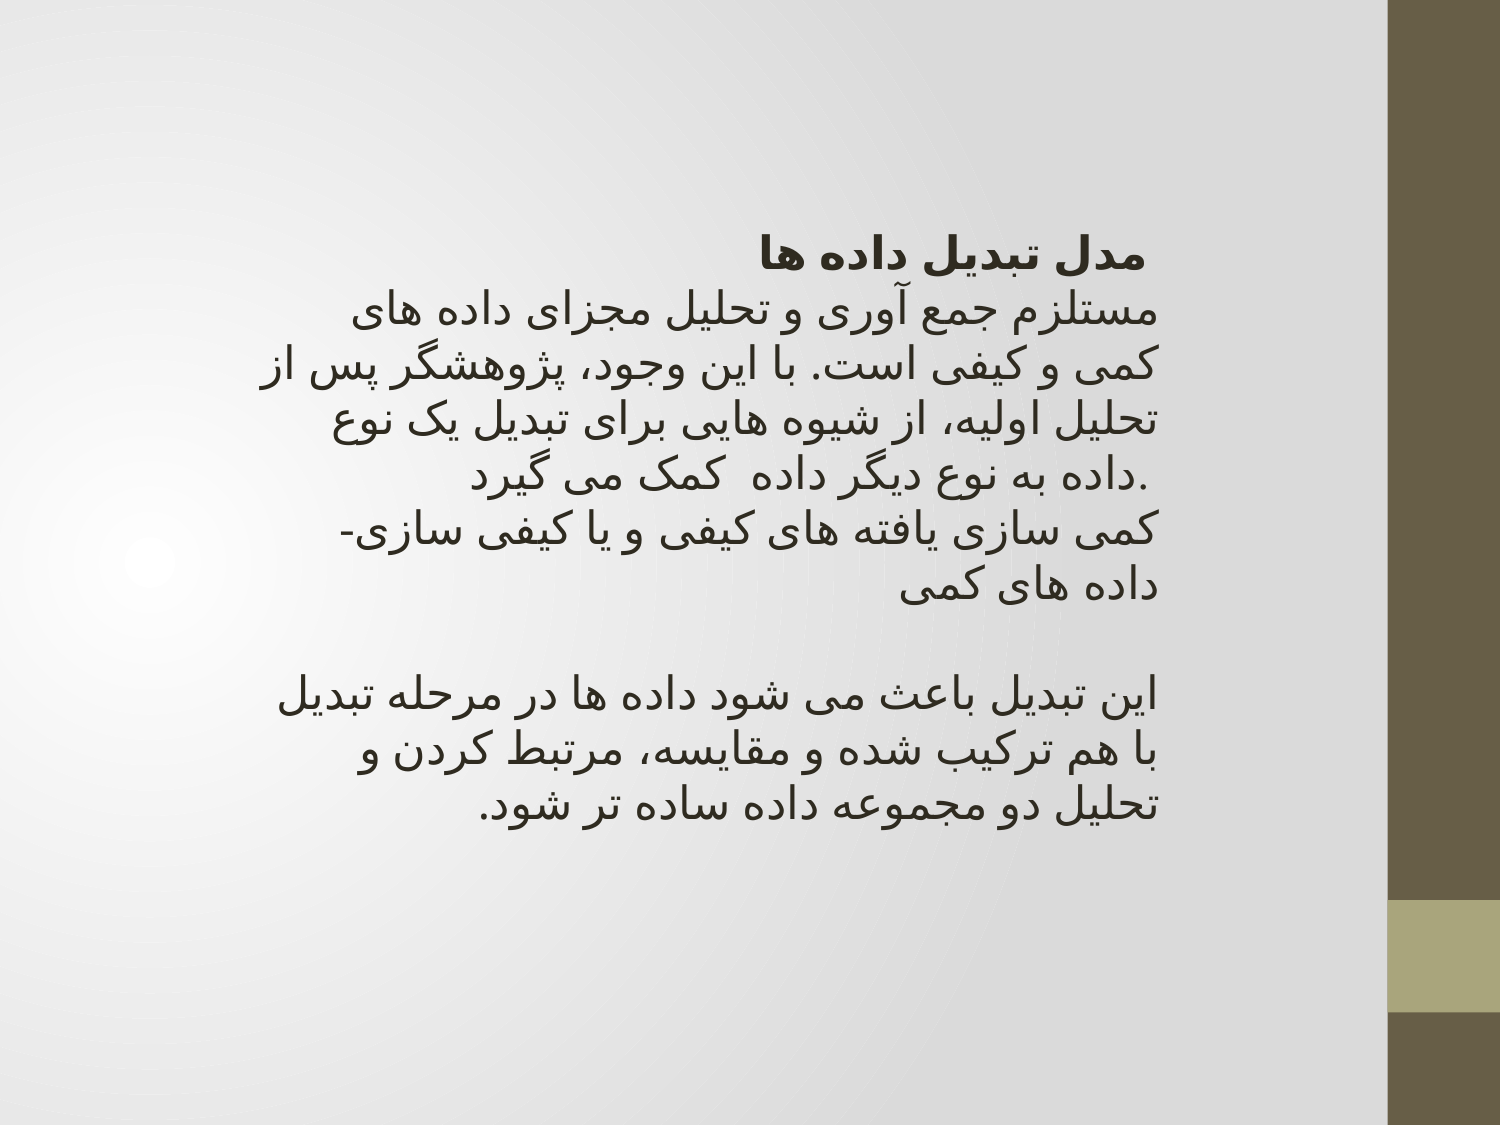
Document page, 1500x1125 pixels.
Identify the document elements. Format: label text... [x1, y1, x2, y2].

text_box مدل تبدیل داده ها مستلزم جمع آوری و تحلیل مجزای داده های کمی و کیفی است. با این وجود، پژوهشگر پس از تحلیل اولیه، از شیوه هایی برای تبدیل یک نوع داده به نوع دیگر داده کمک می گیرد. -کمی سازی یافته های کیفی و یا کیفی سازی داده های کمی این تبدیل باعث می شود داده ها در مرحله تبدیل با هم ترکیب شده و مقایسه، مرتبط کردن و تحلیل دو مجموعه داده ساده تر شود. [242, 216, 1176, 836]
